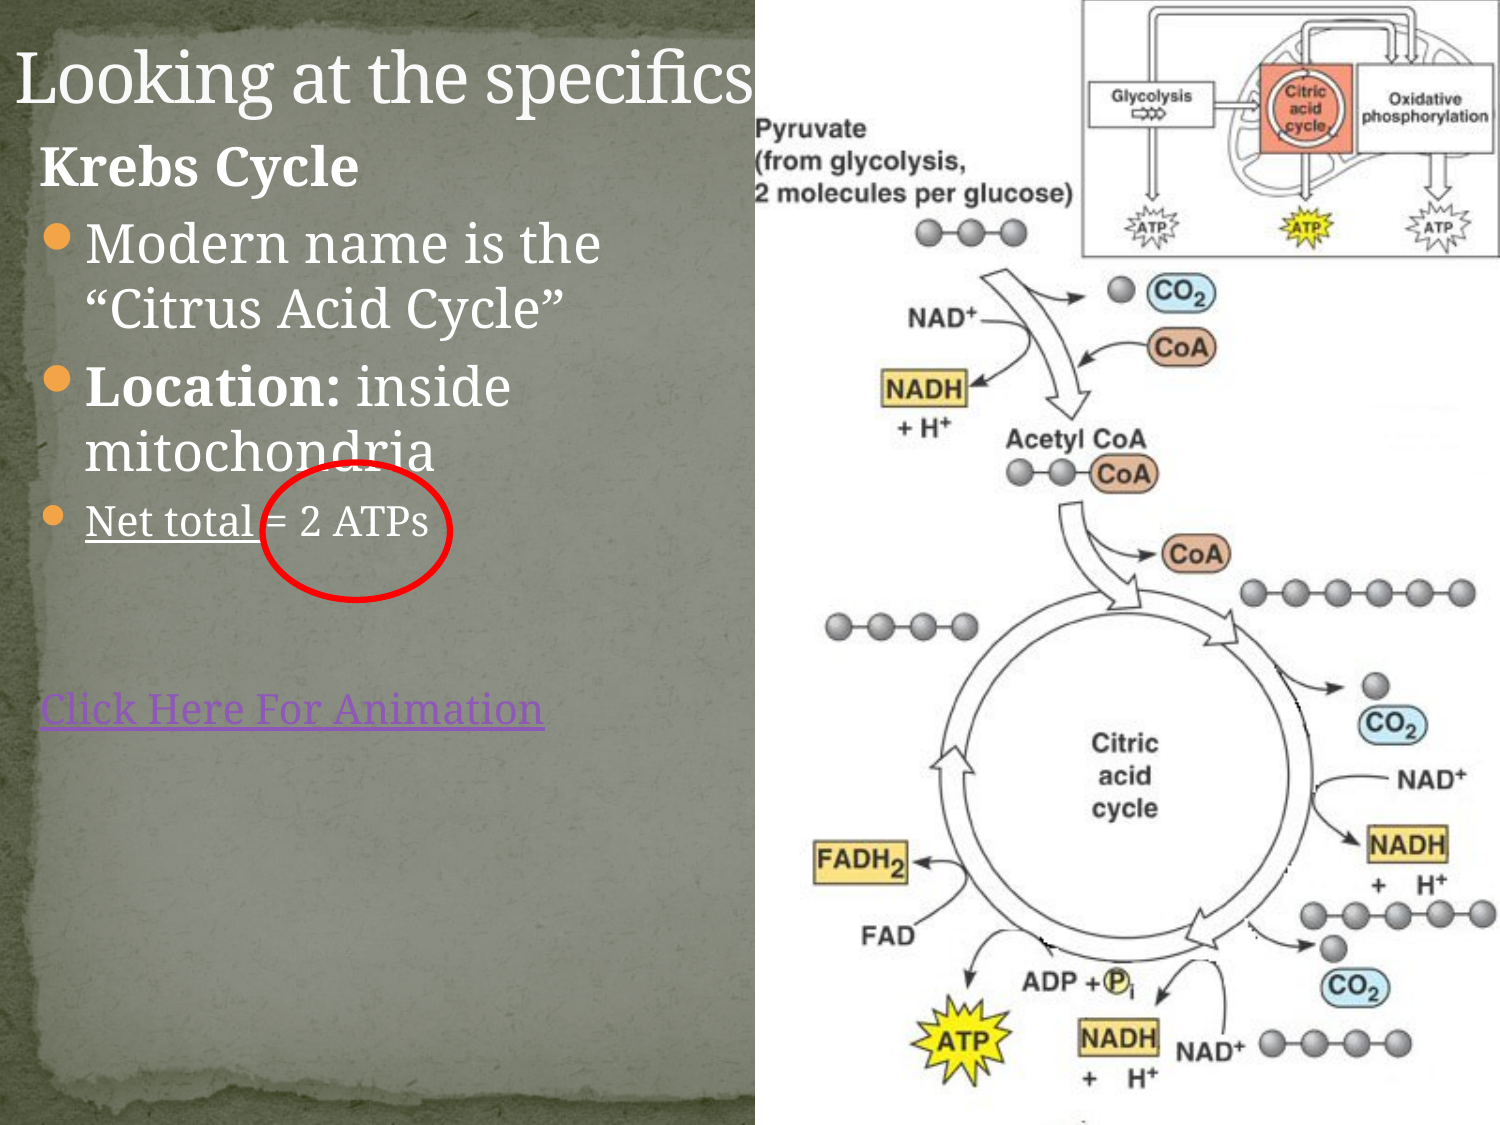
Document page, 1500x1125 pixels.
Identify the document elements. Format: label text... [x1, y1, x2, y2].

text_box [259, 459, 454, 604]
title Looking at the specifics [0, 24, 744, 125]
list Krebs Cycle Modern name is the “Citrus Acid Cycle” Location: inside mitochondria Net total = 2 ATPs Click Here For Animation [24, 125, 738, 1000]
picture [755, 0, 1500, 1125]
